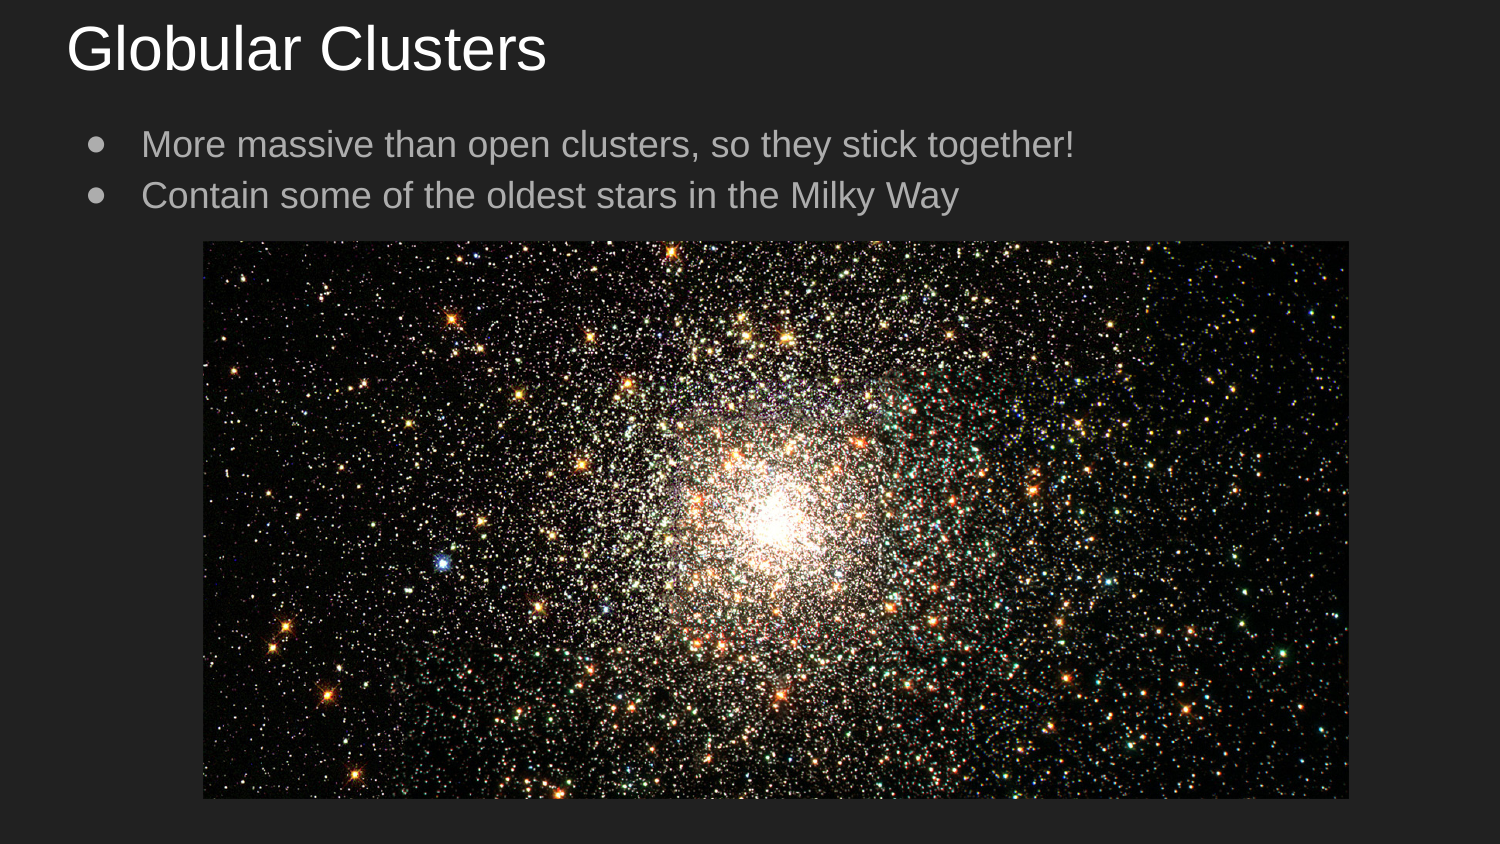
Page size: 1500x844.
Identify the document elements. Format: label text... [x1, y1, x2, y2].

list More massive than open clusters, so they stick together! Contain some of the oldest stars in the Milky Way [51, 97, 1122, 605]
title Globular Clusters [51, 0, 697, 97]
picture [202, 241, 1349, 799]
